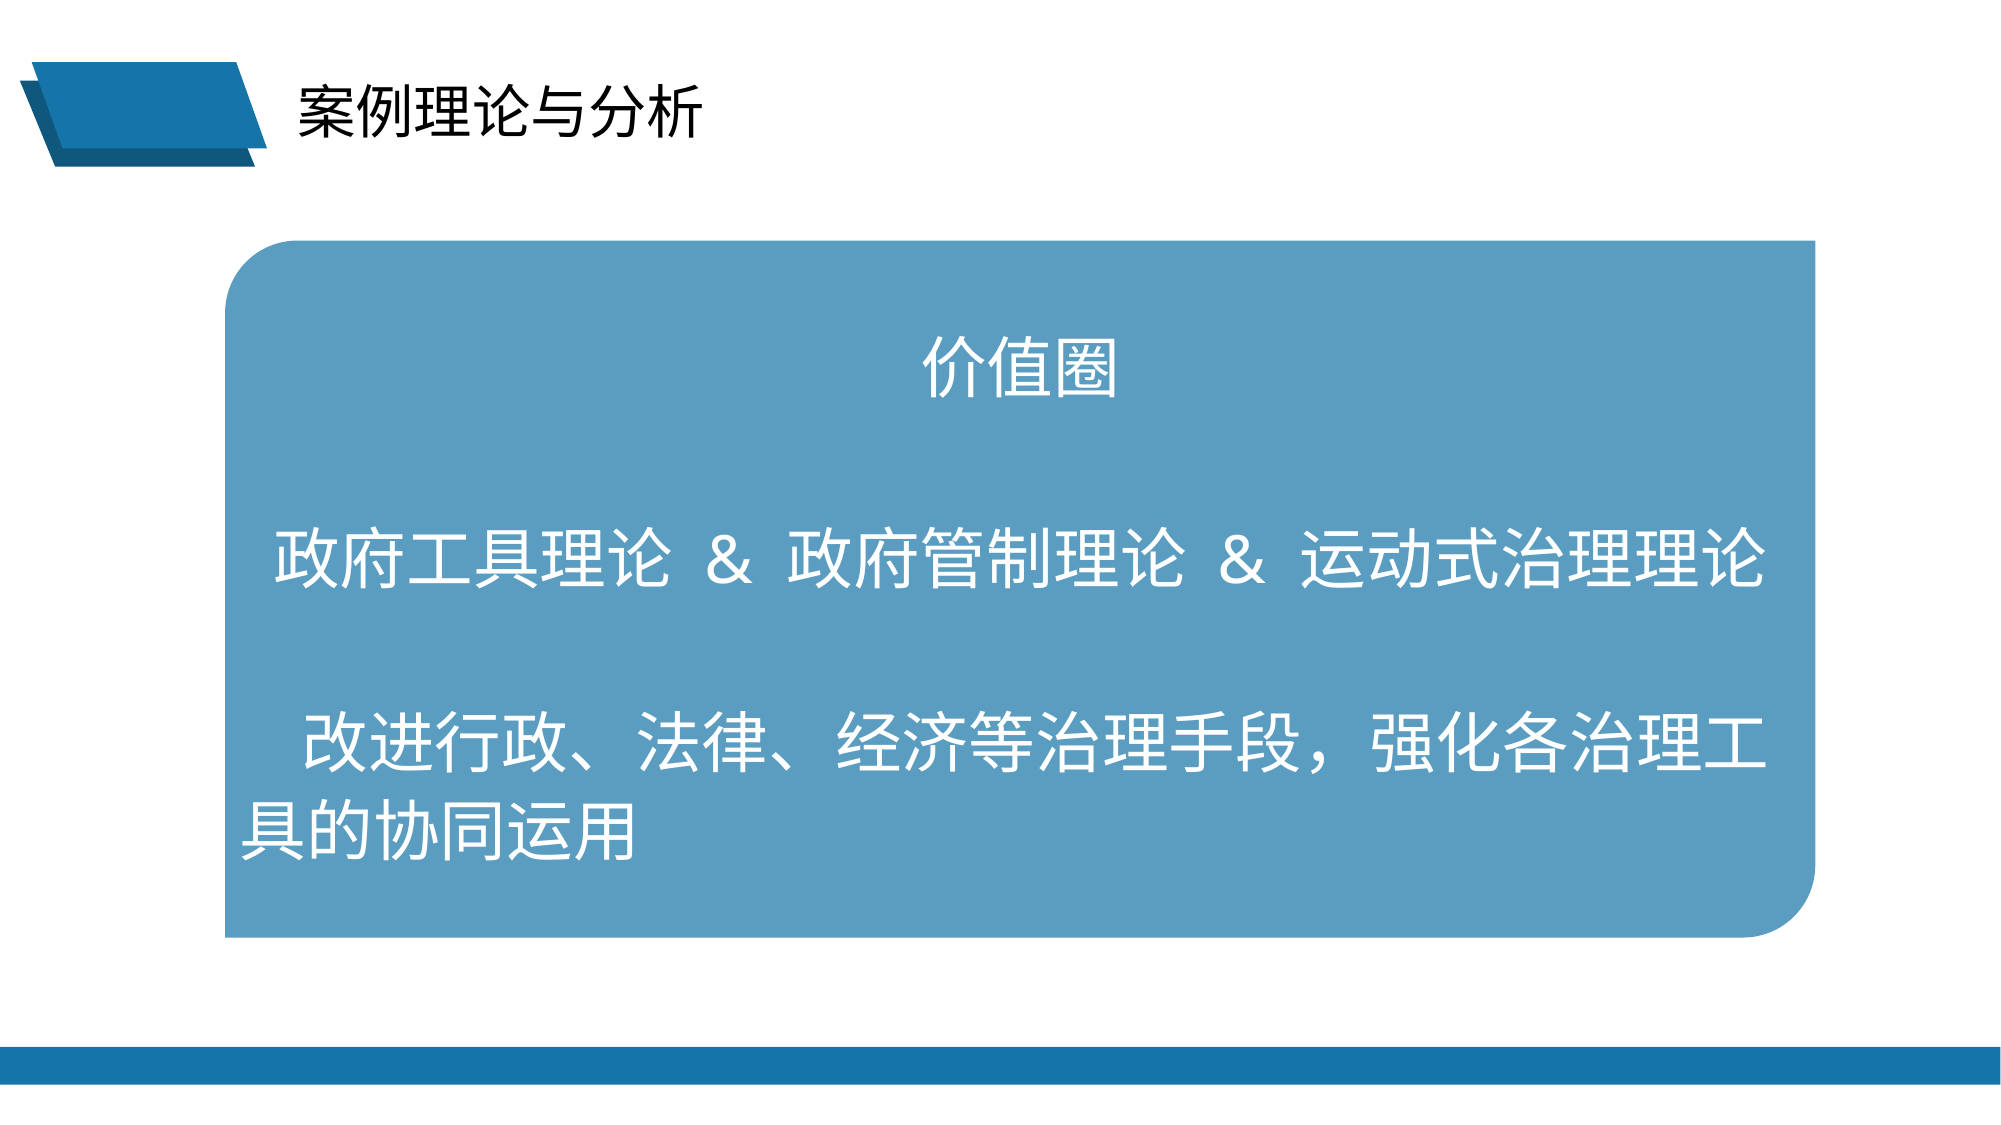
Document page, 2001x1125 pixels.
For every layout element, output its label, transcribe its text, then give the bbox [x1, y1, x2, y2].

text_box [224, 240, 1816, 980]
text_box [0, 1045, 2001, 1087]
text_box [19, 62, 268, 167]
text_box 案例理论与分析 [282, 67, 720, 153]
